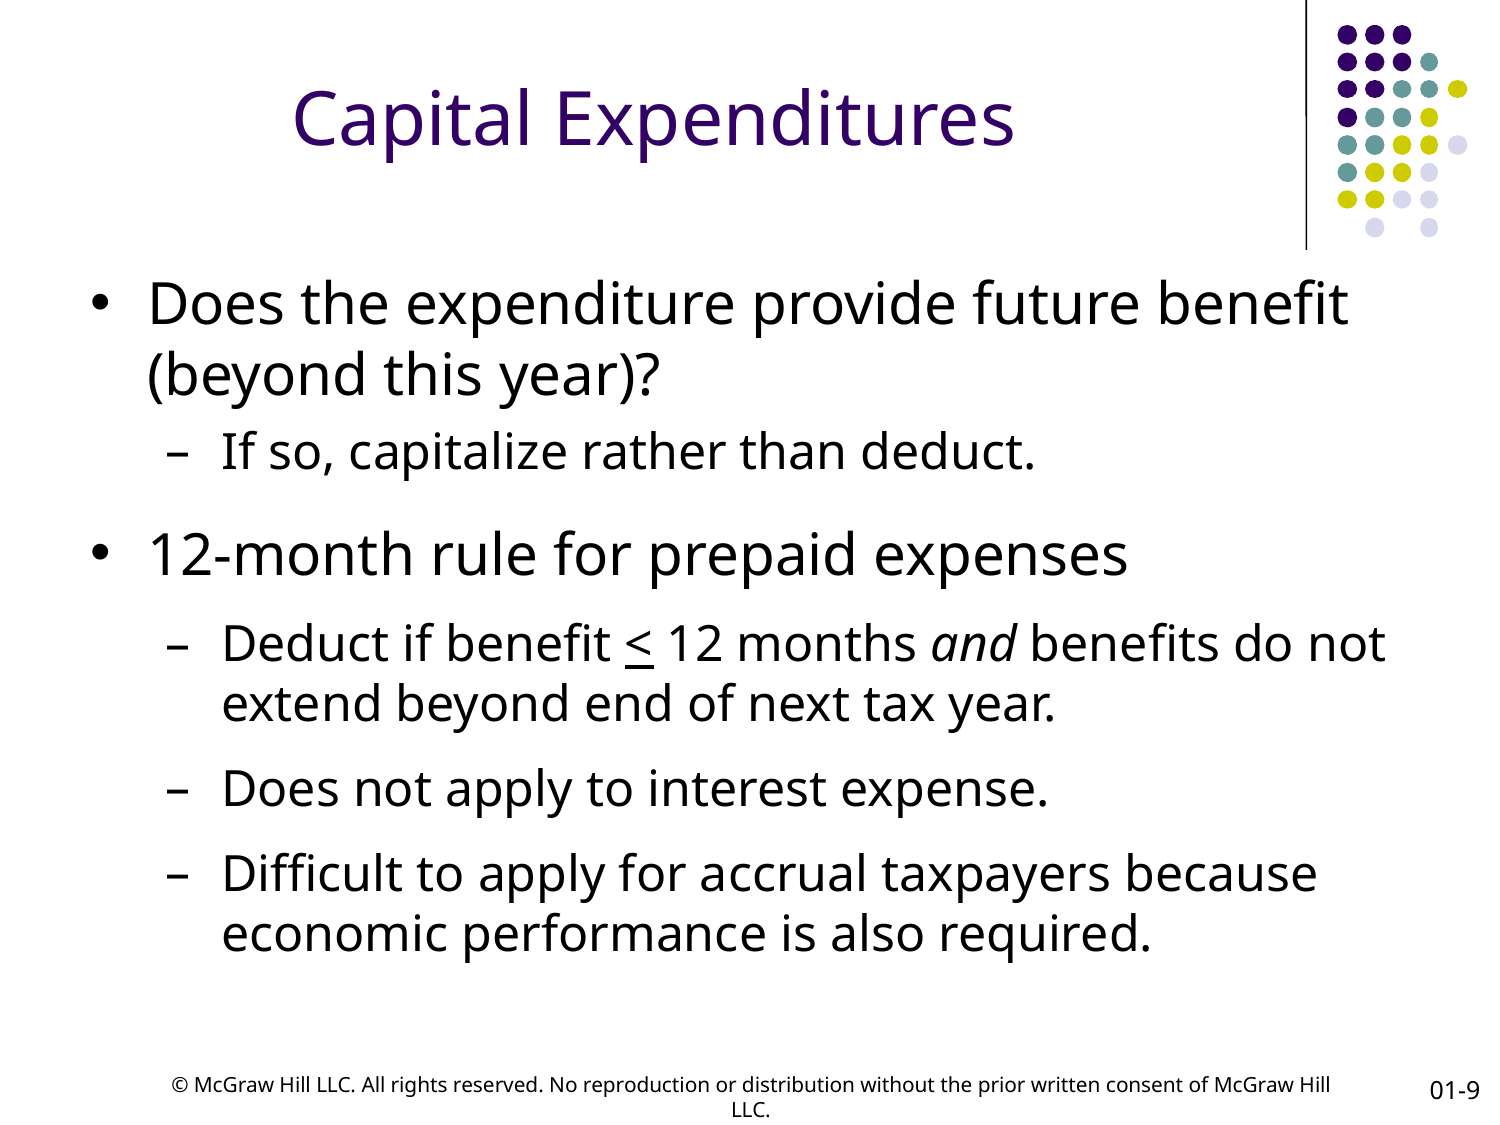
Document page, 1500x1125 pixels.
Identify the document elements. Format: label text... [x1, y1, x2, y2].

slide_number 01-9 [1345, 1061, 1496, 1122]
title Capital Expenditures [32, 8, 1275, 234]
list Does the expenditure provide future benefit (beyond this year)? If so, capitalize rather than deduct. 12-month rule for prepaid expenses Deduct if benefit < 12 months and benefits do not extend beyond end of next tax year. Does not apply to interest expense. Difficult to apply for accrual taxpayers because economic performance is also required. [75, 259, 1425, 1062]
